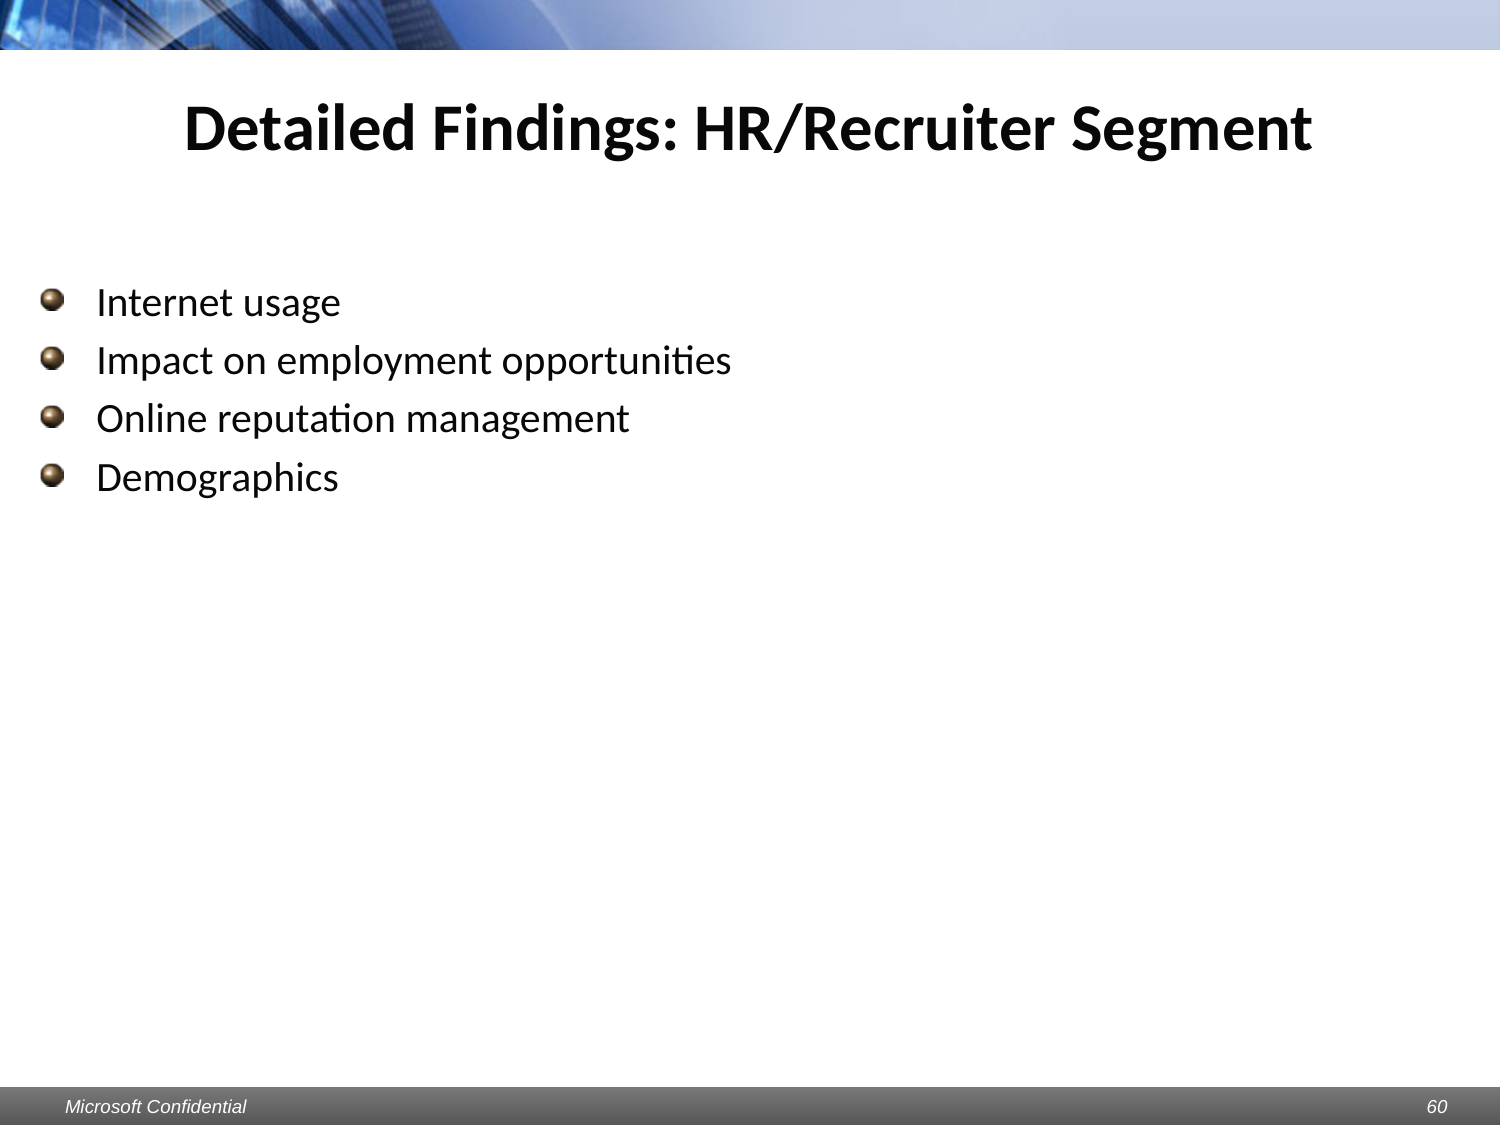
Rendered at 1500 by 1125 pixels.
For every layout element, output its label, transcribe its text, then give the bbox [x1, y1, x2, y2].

picture [39, 345, 64, 370]
picture [0, 0, 1500, 51]
text_box Detailed Findings: HR/Recruiter Segment [0, 92, 1500, 155]
picture [39, 404, 64, 428]
picture [39, 462, 64, 487]
picture [39, 287, 64, 311]
list Internet usage Impact on employment opportunities Online reputation management Demographics [24, 266, 1475, 1075]
